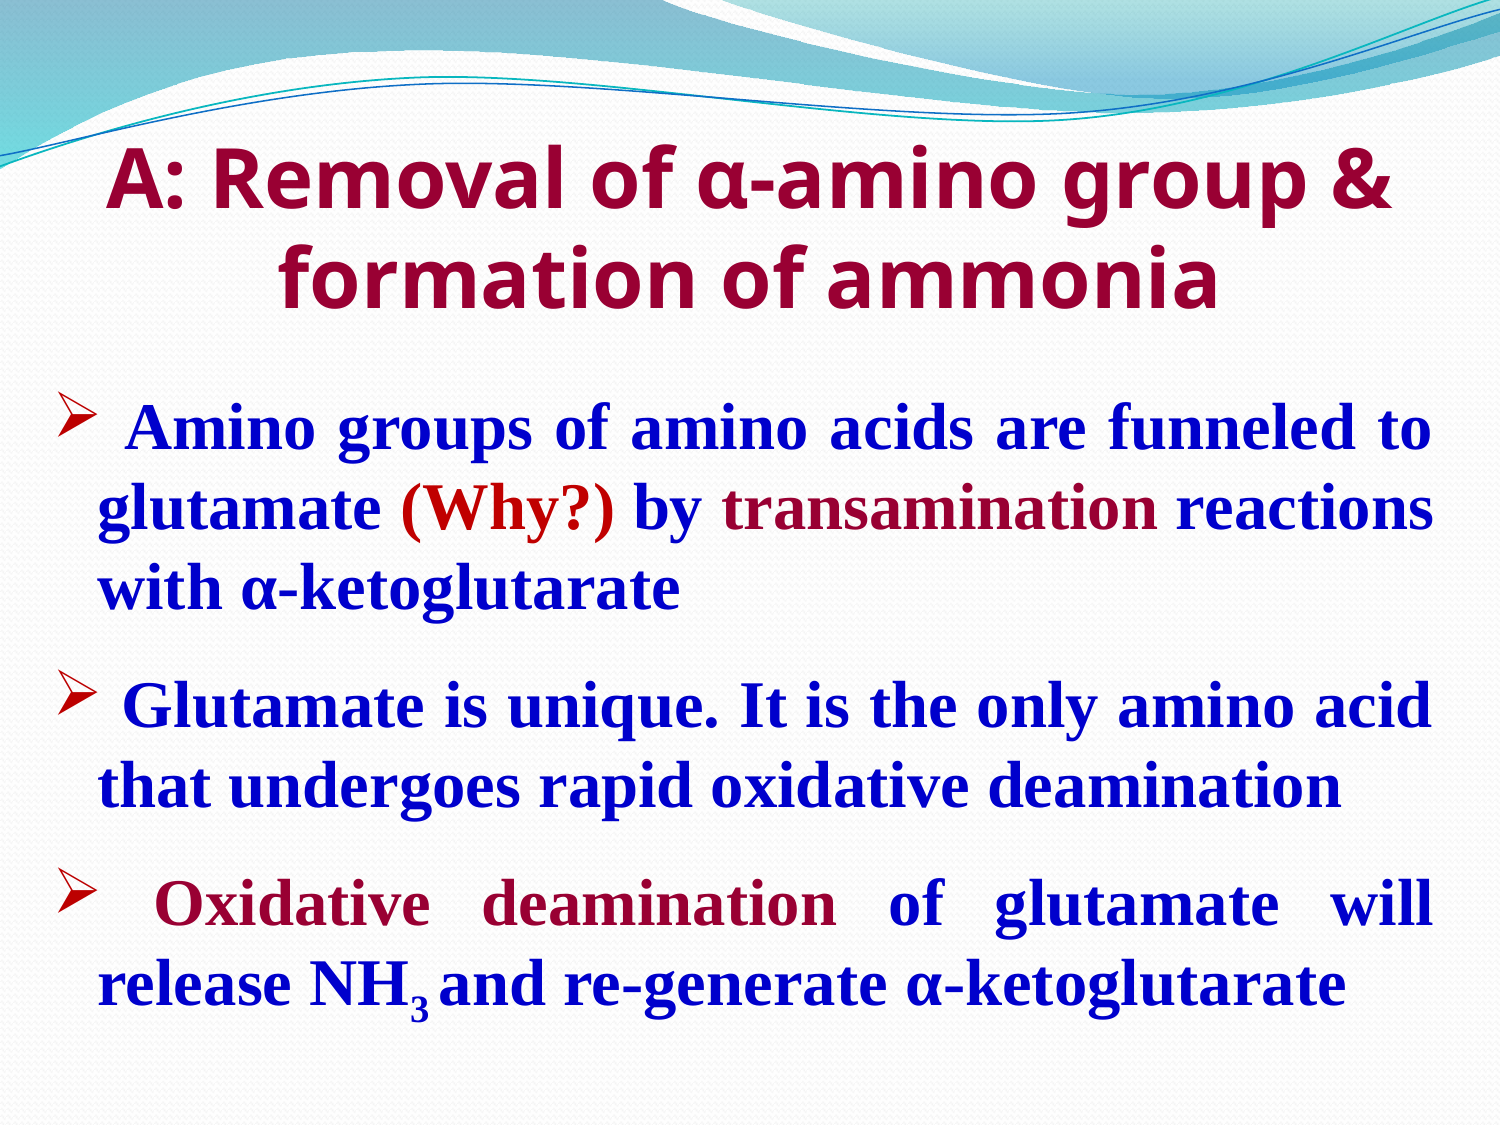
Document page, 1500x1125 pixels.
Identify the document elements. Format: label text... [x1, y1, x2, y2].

list Amino groups of amino acids are funneled to glutamate (Why?) by transamination reactions with α-ketoglutarate Glutamate is unique. It is the only amino acid that undergoes rapid oxidative deamination Oxidative deamination of glutamate will release NH3 and re-generate α-ketoglutarate [37, 374, 1451, 1063]
title A: Removal of α-amino group & formation of ammonia [74, 124, 1426, 326]
